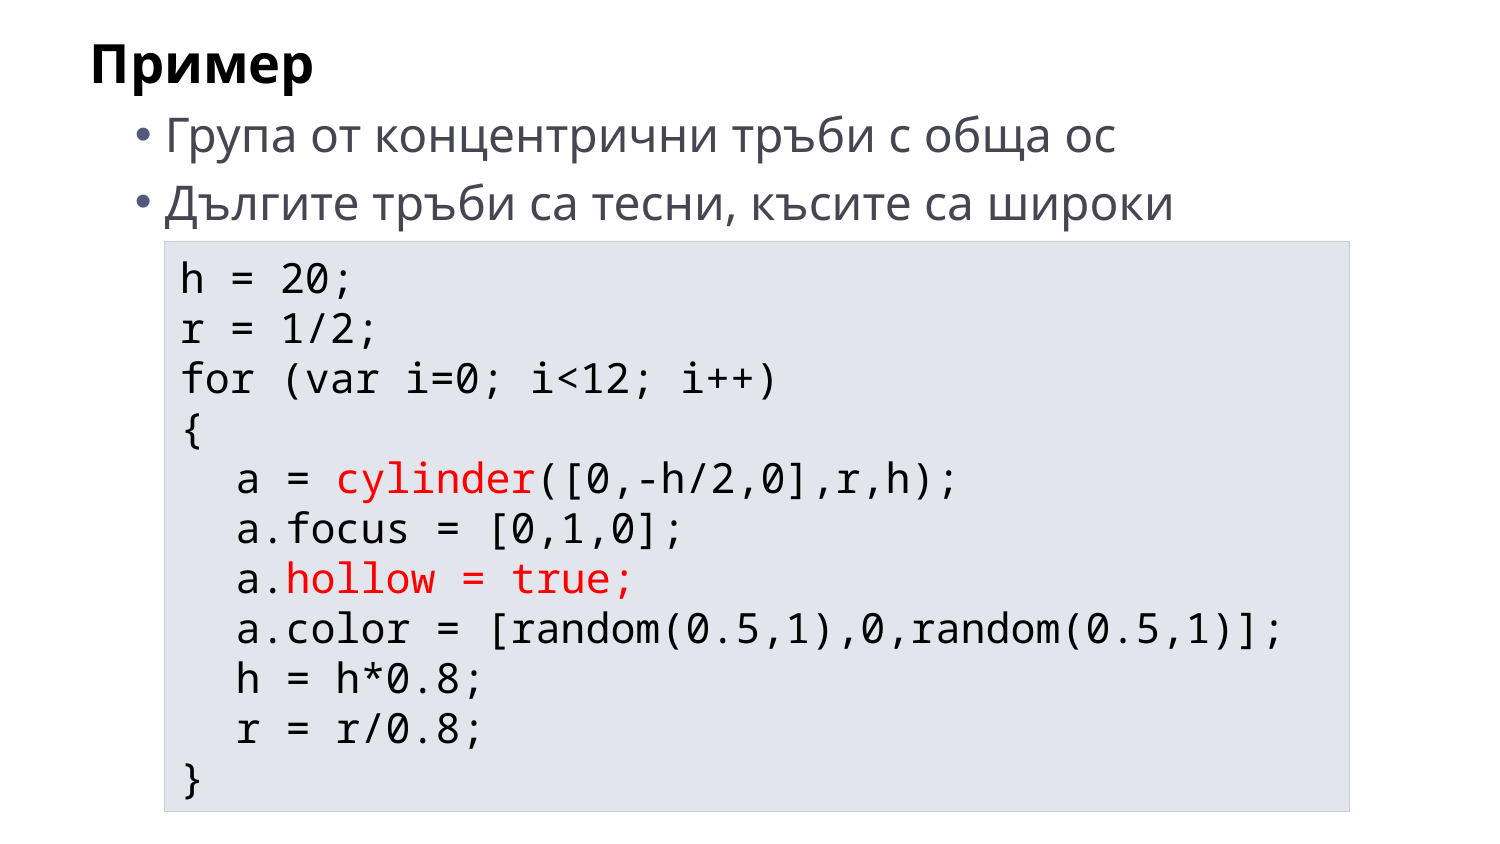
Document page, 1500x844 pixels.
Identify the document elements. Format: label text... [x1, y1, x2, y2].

text_box h = 20; r = 1/2; for (var i=0; i<12; i++) { a = cylinder([0,-h/2,0],r,h); a.focus = [0,1,0]; a.hollow = true; a.color = [random(0.5,1),0,random(0.5,1)]; h = h*0.8; r = r/0.8; } [164, 241, 1350, 812]
list Пример Група от концентрични тръби с обща ос Дългите тръби са тесни, късите са широки [75, 21, 1475, 835]
